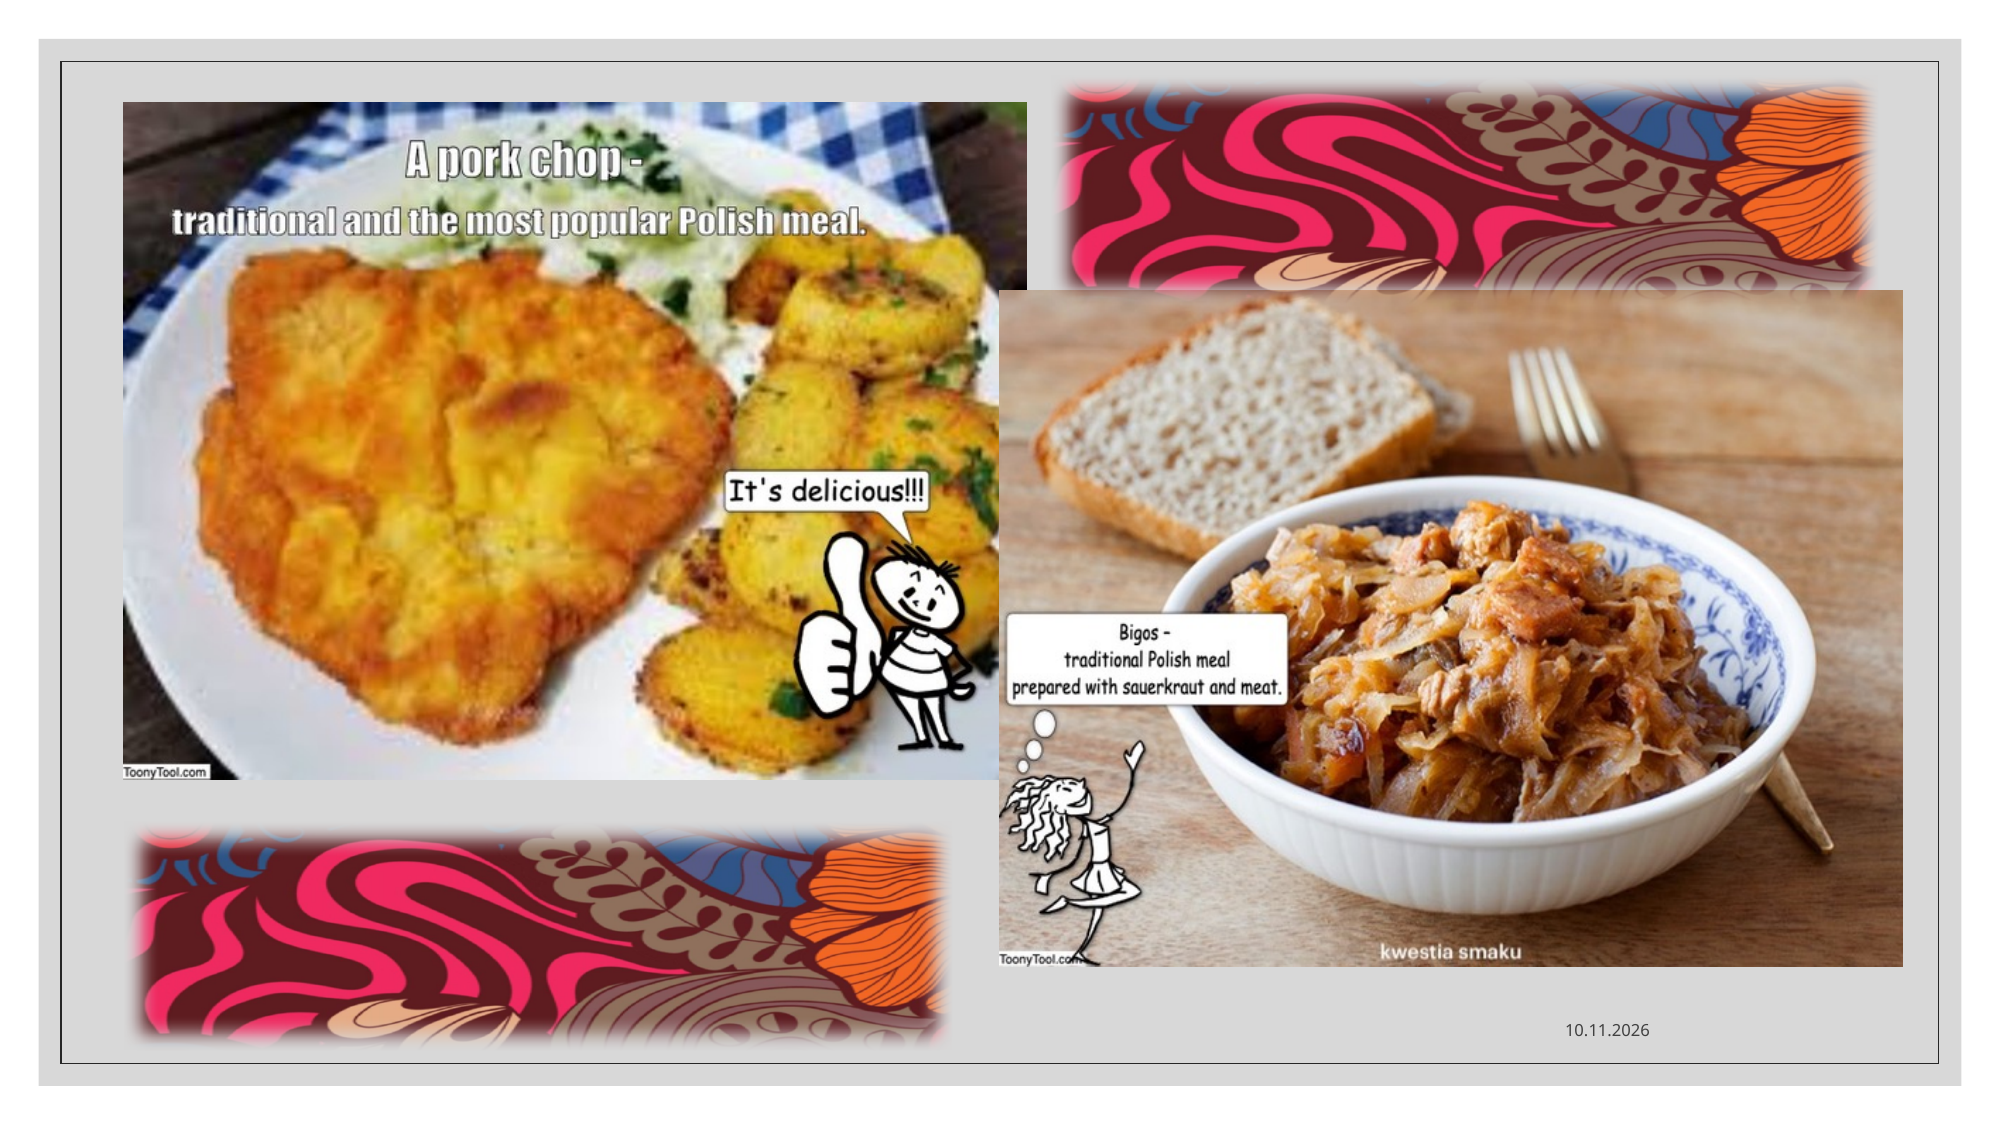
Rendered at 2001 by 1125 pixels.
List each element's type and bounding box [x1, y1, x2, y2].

slide_number [1190, 990, 1665, 1050]
picture [123, 0, 1903, 1125]
